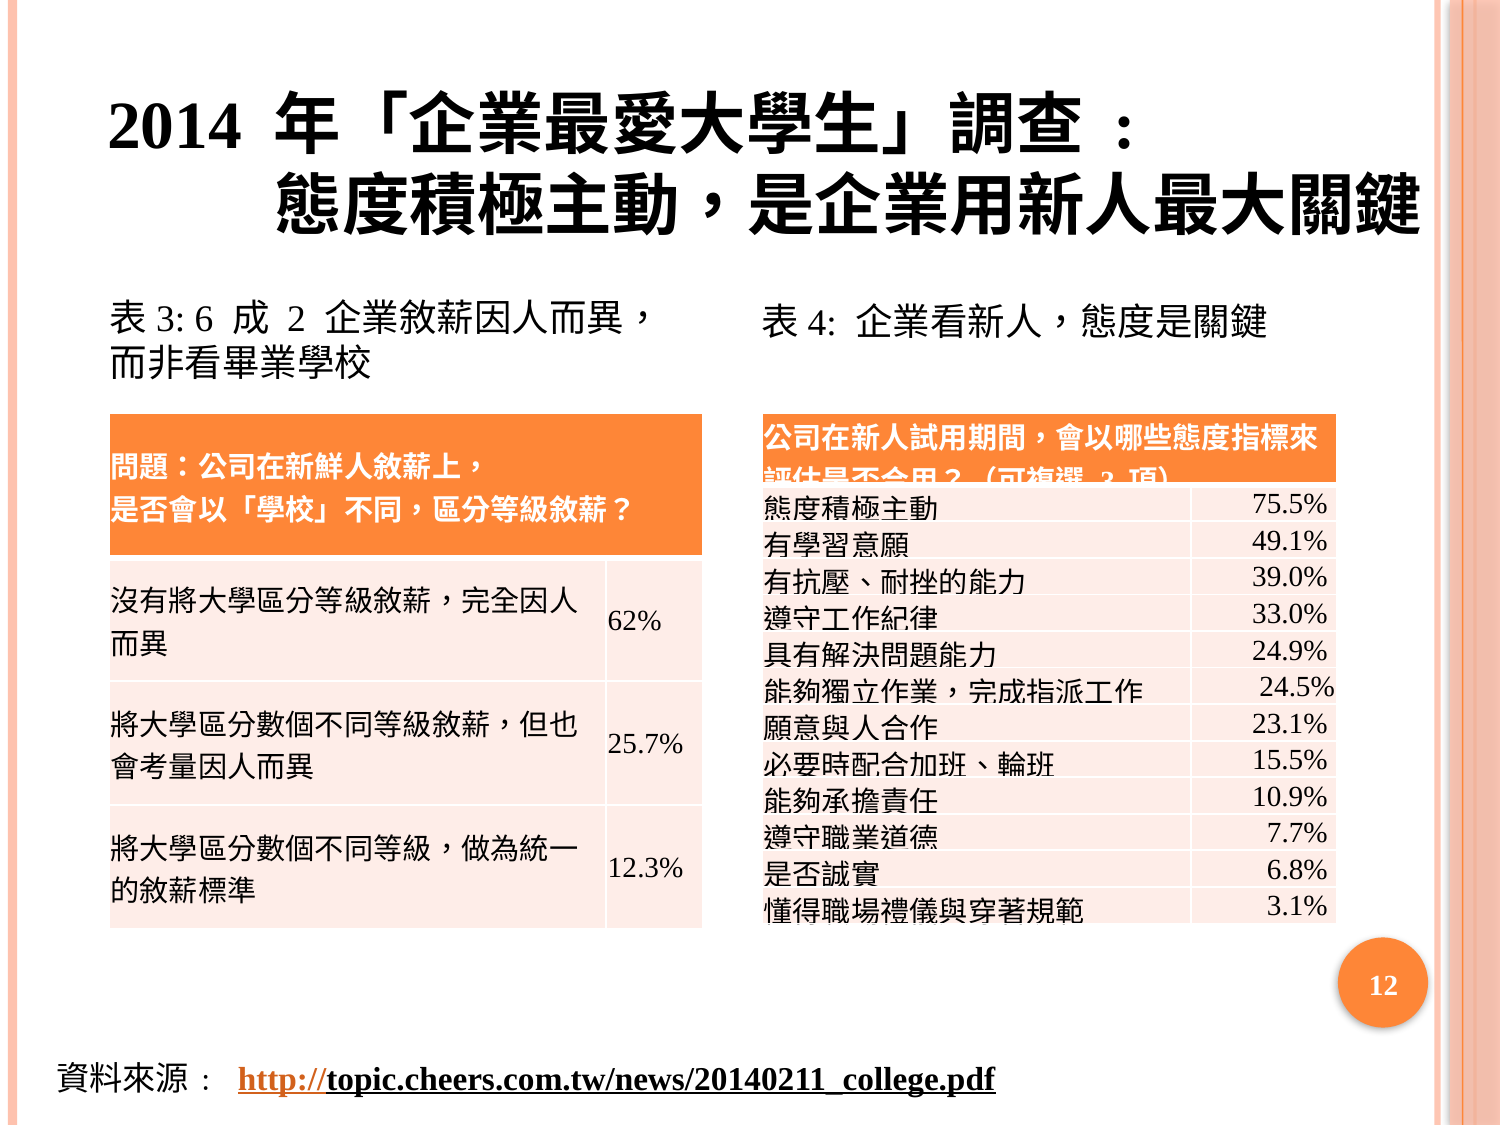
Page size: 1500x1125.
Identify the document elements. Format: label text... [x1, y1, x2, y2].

table_cell 具有解決問題能力 [763, 632, 1190, 667]
table_cell 12.3% [607, 806, 702, 928]
table_cell 62% [607, 561, 702, 680]
table_cell 33.0% [1192, 595, 1336, 630]
list 資料來源﹕ http://topic.cheers.com.tw/news/20140211_college.pdf [41, 1049, 1315, 1125]
table_cell 有抗壓、耐挫的能力 [763, 559, 1190, 594]
table_cell 49.1% [1192, 522, 1336, 557]
table_cell 25.7% [607, 682, 702, 804]
table_cell 23.1% [1192, 705, 1336, 740]
title 2014 年「企業最愛大學生」調查 : 態度積極主動，是企業用新人最大關鍵 [75, 45, 1465, 279]
table_cell 10.9% [1192, 778, 1336, 813]
table_cell 懂得職場禮儀與穿著規範 [763, 888, 1190, 923]
table_cell 15.5% [1192, 742, 1336, 776]
table_header 公司在新人試用期間，會以哪些態度指標來評估是否合用？（可複選 3 項） [763, 414, 1336, 482]
table_cell 39.0% [1192, 559, 1336, 594]
table_cell 將大學區分數個不同等級敘薪，但也會考量因人而異 [110, 682, 605, 804]
table_cell 必要時配合加班、輪班 [763, 742, 1190, 776]
table_cell 6.8% [1192, 851, 1336, 886]
slide_number 12 [1333, 940, 1434, 1026]
table_cell 24.9% [1192, 632, 1336, 667]
table_cell 3.1% [1192, 888, 1336, 923]
table_cell 是否誠實 [763, 851, 1190, 886]
table_cell 有學習意願 [763, 522, 1190, 557]
table_cell 態度積極主動 [763, 488, 1190, 520]
table_cell 遵守工作紀律 [763, 595, 1190, 630]
table_cell 將大學區分數個不同等級，做為統一的敘薪標準 [110, 806, 605, 928]
table_cell 24.5% [1192, 668, 1336, 703]
table_header 問題：公司在新鮮人敘薪上， 是否會以「學校」不同，區分等級敘薪？ [110, 414, 702, 555]
table_cell 願意與人合作 [763, 705, 1190, 740]
table_cell 75.5% [1192, 488, 1336, 520]
table_cell 能夠承擔責任 [763, 778, 1190, 813]
table_cell 7.7% [1192, 815, 1336, 849]
text_box 表3: 6 成 2 企業敘薪因人而異， 而非看畢業學校 [94, 286, 677, 392]
table_cell 沒有將大學區分等級敘薪，完全因人而異 [110, 561, 605, 680]
table_cell 能夠獨立作業，完成指派工作 [763, 668, 1190, 703]
text_box 表4: 企業看新人，態度是關鍵 [746, 290, 1283, 351]
table_cell 遵守職業道德 [763, 815, 1190, 849]
